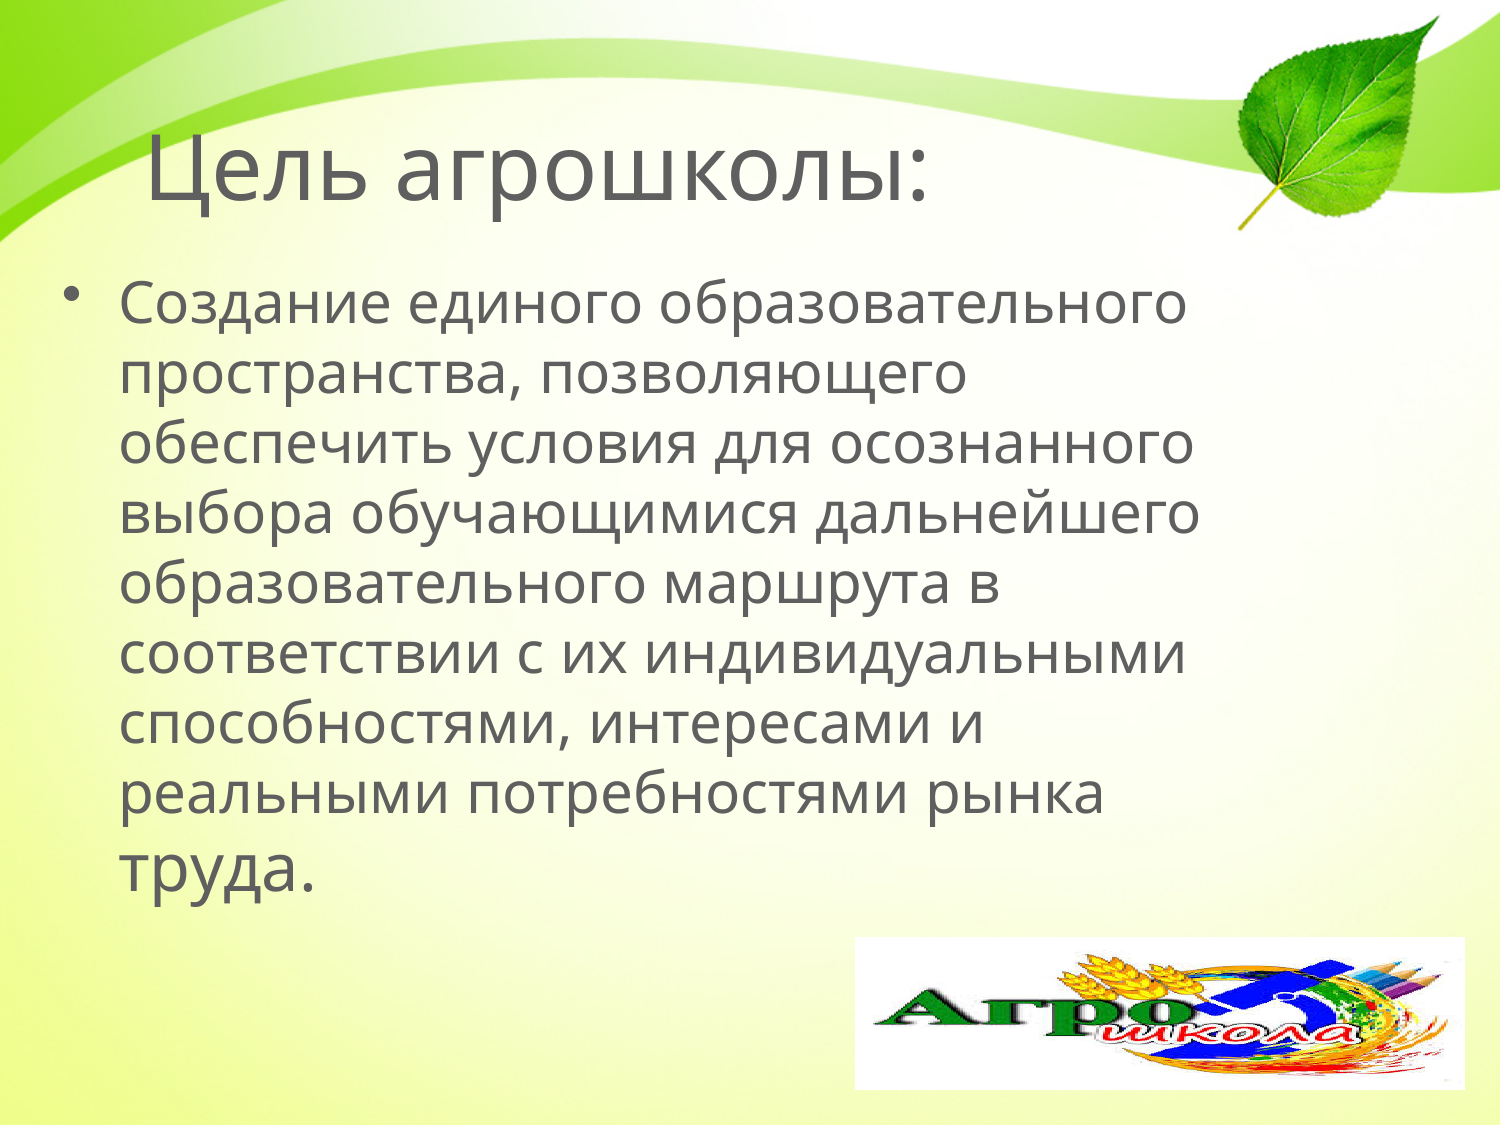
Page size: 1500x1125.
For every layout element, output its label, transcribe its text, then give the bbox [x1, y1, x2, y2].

picture [0, 0, 1500, 1125]
title Цель агрошколы: [128, 105, 1330, 224]
list Создание единого образовательного пространства, позволяющего обеспечить условия для осознанного выбора обучающимися дальнейшего образовательного маршрута в соответствии с их индивидуальными способностями, интересами и реальными потребностями рынка труда. [46, 257, 1248, 946]
